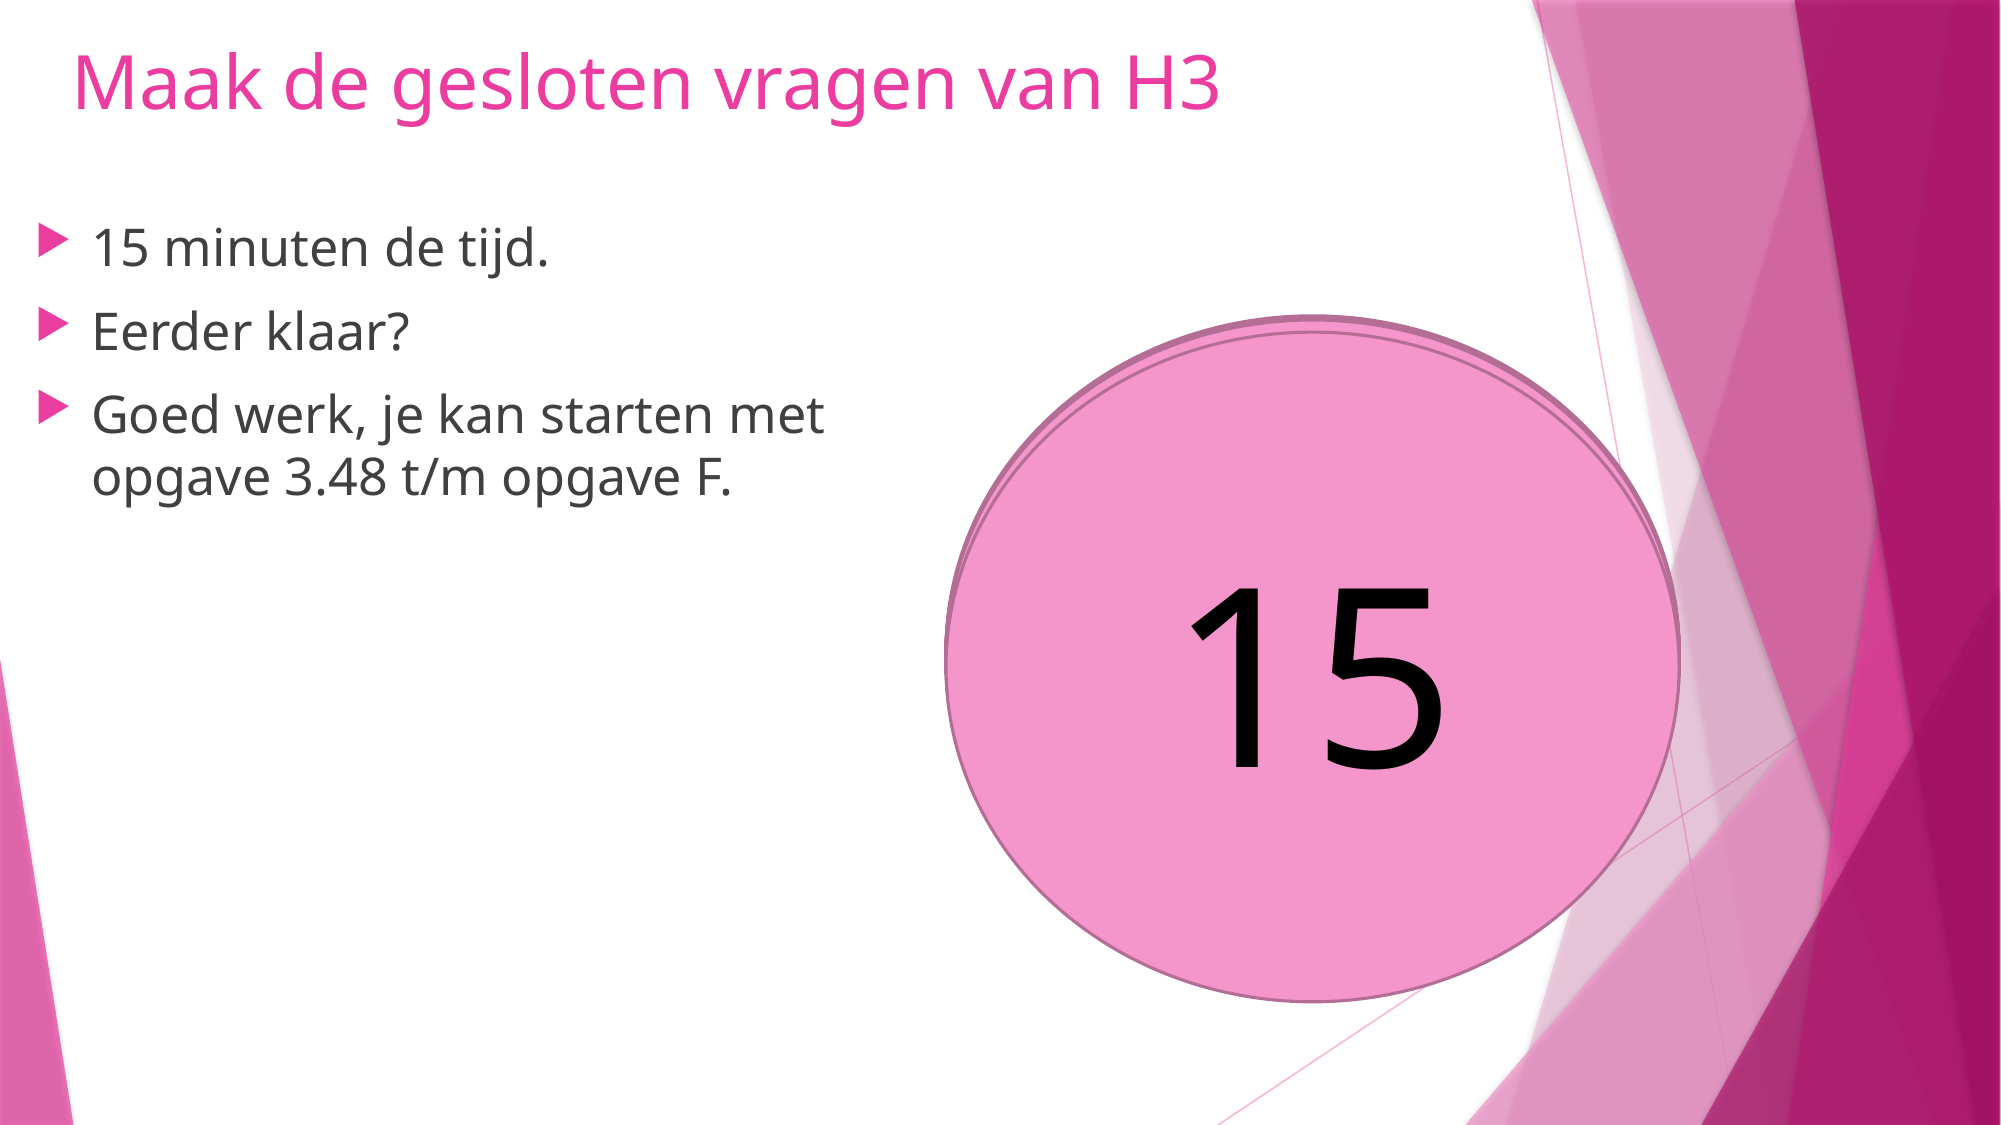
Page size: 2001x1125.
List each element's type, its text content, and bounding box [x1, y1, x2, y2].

list 15 minuten de tijd. Eerder klaar? Goed werk, je kan starten met opgave 3.48 t/m opgave F. [19, 207, 865, 1112]
text_box 14 [944, 318, 1681, 648]
text_box 15 [944, 330, 1681, 1004]
text_box 10 [959, 314, 1668, 562]
title Maak de gesloten vragen van H3 [56, 27, 1522, 319]
